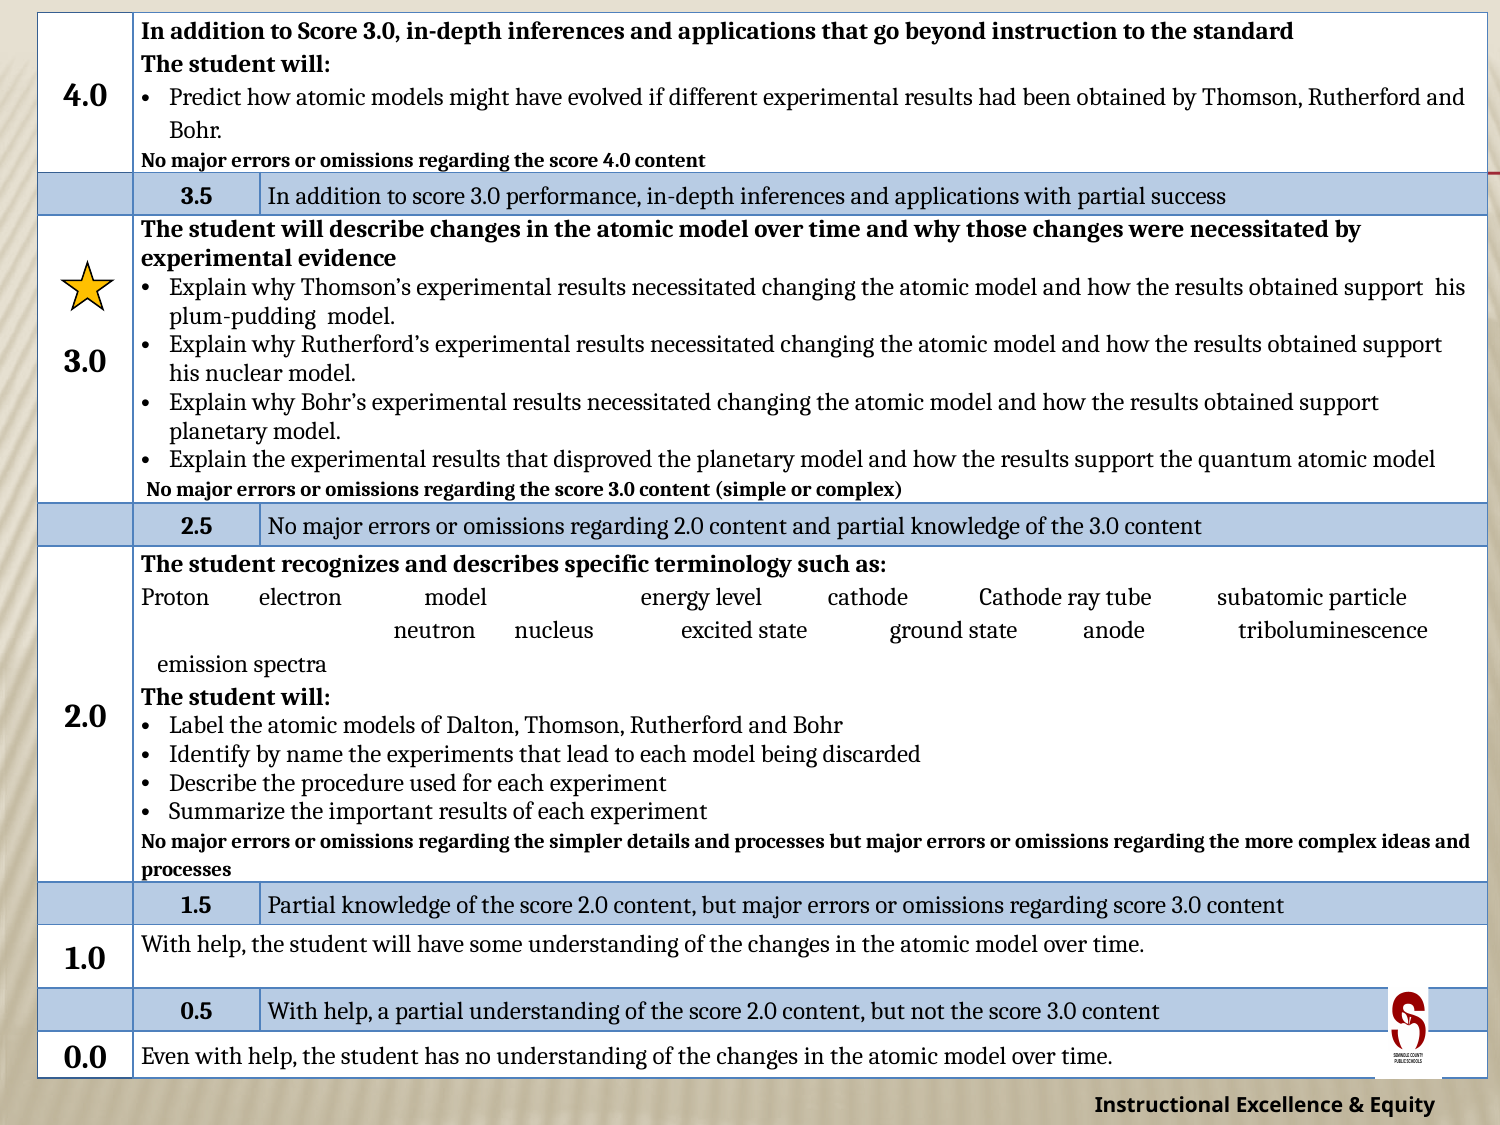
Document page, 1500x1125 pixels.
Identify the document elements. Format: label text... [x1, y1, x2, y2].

table_cell 3.5 [134, 173, 259, 214]
table_cell 1.5 [134, 883, 259, 924]
table_cell [38, 883, 132, 924]
table_header In addition to Score 3.0, in-depth inferences and applications that go beyond instruction to the standard The student will: Predict how atomic models might have evolved if different experimental results had been obtained by Thomson, Rutherford and Bohr. No major errors or omissions regarding the score 4.0 content [134, 13, 1487, 172]
table_cell 2.5 [134, 504, 259, 545]
table_cell [38, 504, 132, 545]
table_cell [38, 173, 132, 214]
table_cell 2.0 [38, 547, 132, 881]
table_cell 3.0 [38, 216, 132, 502]
table_cell In addition to score 3.0 performance, in-depth inferences and applications with partial success [261, 173, 1487, 214]
table_cell 0.5 [134, 989, 259, 1030]
table_cell With help, a partial understanding of the score 2.0 content, but not the score 3.0 content [261, 989, 1370, 1030]
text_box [1374, 987, 1443, 1085]
table_cell 1.0 [38, 925, 132, 987]
table_cell The student will describe changes in the atomic model over time and why those changes were necessitated by experimental evidence Explain why Thomson’s experimental results necessitated changing the atomic model and how the results obtained support his plum-pudding model. Explain why Rutherford’s experimental results necessitated changing the atomic model and how the results obtained support his nuclear model. Explain why Bohr’s experimental results necessitated changing the atomic model and how the results obtained support planetary model. Explain the experimental results that disproved the planetary model and how the results support the quantum atomic model No major errors or omissions regarding the score 3.0 content (simple or complex) [134, 216, 1487, 502]
table_cell The student recognizes and describes specific terminology such as: Proton electron model energy level cathode Cathode ray tube subatomic particle neutron nucleus excited state ground state anode triboluminescence emission spectra The student will: Label the atomic models of Dalton, Thomson, Rutherford and Bohr Identify by name the experiments that lead to each model being discarded Describe the procedure used for each experiment Summarize the important results of each experiment No major errors or omissions regarding the simpler details and processes but major errors or omissions regarding the more complex ideas and processes [134, 547, 1487, 881]
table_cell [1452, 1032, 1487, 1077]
table_cell [38, 989, 132, 1030]
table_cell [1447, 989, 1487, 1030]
table_header 4.0 [38, 13, 132, 172]
table_cell With help, the student will have some understanding of the changes in the atomic model over time. [134, 925, 1487, 987]
table_cell Even with help, the student has no understanding of the changes in the atomic model over time. [134, 1032, 1364, 1077]
table_cell No major errors or omissions regarding 2.0 content and partial knowledge of the 3.0 content [261, 504, 1487, 545]
text_box [62, 262, 113, 310]
text_box Instructional Excellence & Equity [975, 1084, 1450, 1125]
table_cell 0.0 [38, 1032, 132, 1077]
table_cell Partial knowledge of the score 2.0 content, but major errors or omissions regarding score 3.0 content [261, 883, 1487, 924]
